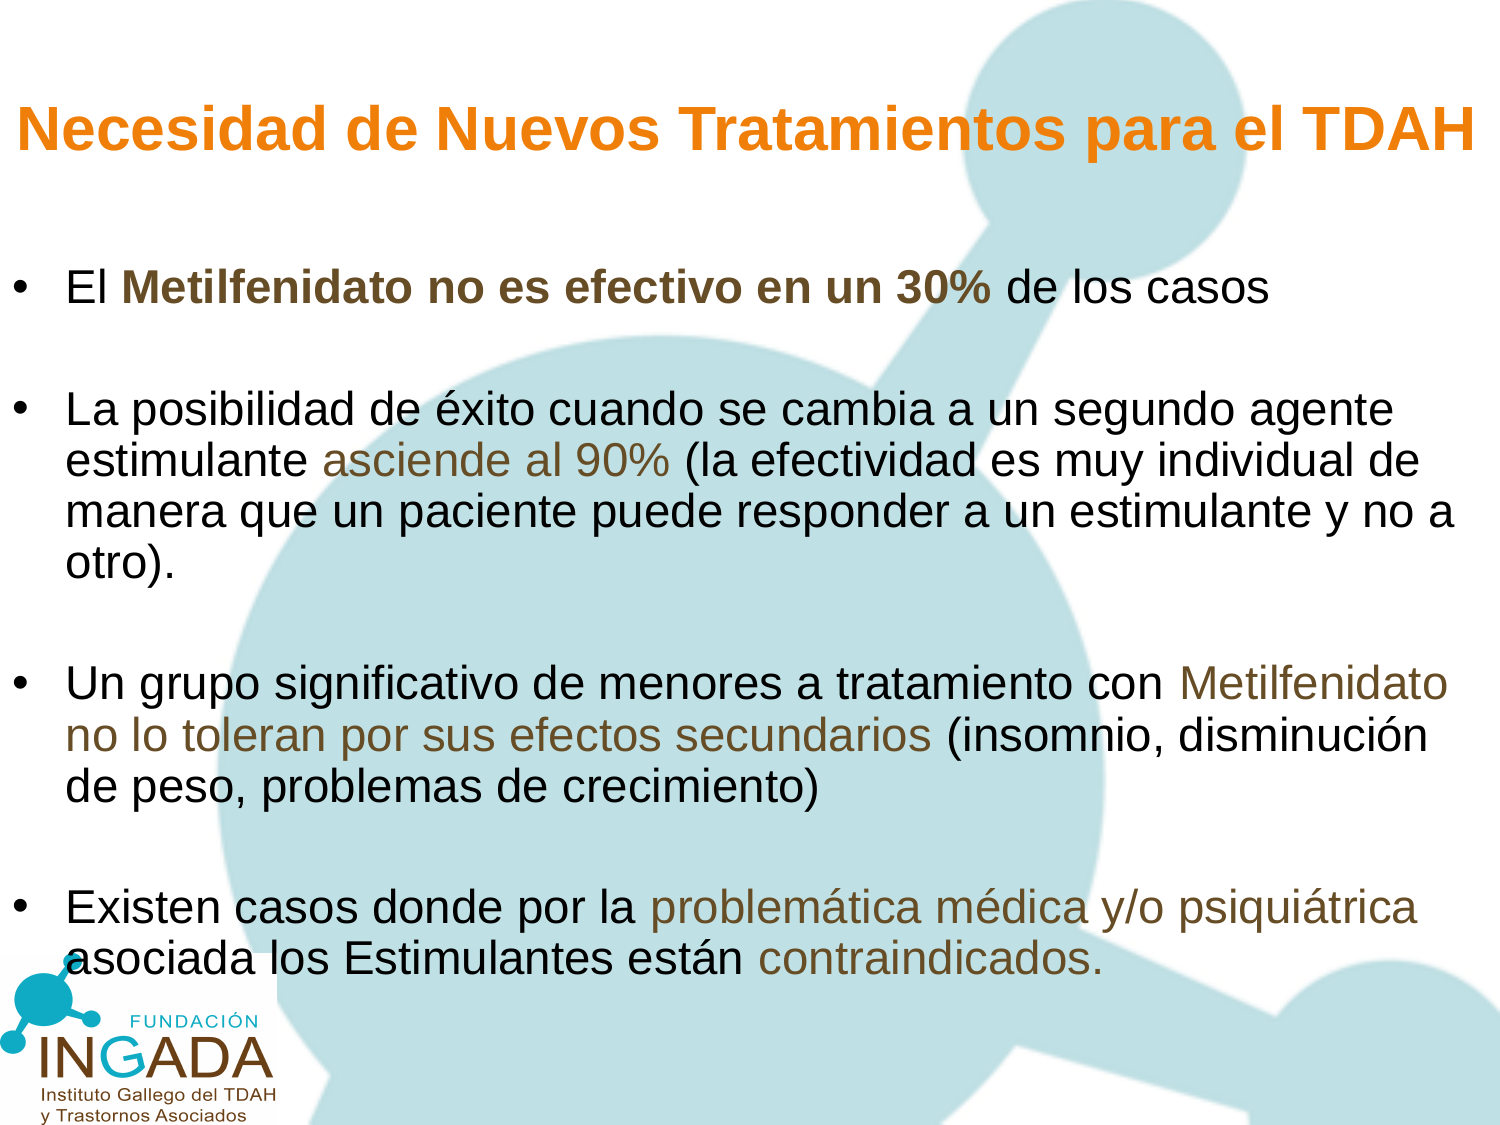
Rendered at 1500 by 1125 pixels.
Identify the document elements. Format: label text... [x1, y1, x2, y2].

picture [0, 1000, 277, 1125]
title Necesidad de Nuevos Tratamientos para el TDAH [0, 45, 1498, 206]
list El Metilfenidato no es efectivo en un 30% de los casos La posibilidad de éxito cuando se cambia a un segundo agente estimulante asciende al 90% (la efectividad es muy individual de manera que un paciente puede responder a un estimulante y no a otro). Un grupo significativo de menores a tratamiento con Metilfenidato no lo toleran por sus efectos secundarios (insomnio, disminución de peso, problemas de crecimiento) Existen casos donde por la problemática médica y/o psiquiátrica asociada los Estimulantes están contraindicados. [0, 255, 1498, 1000]
